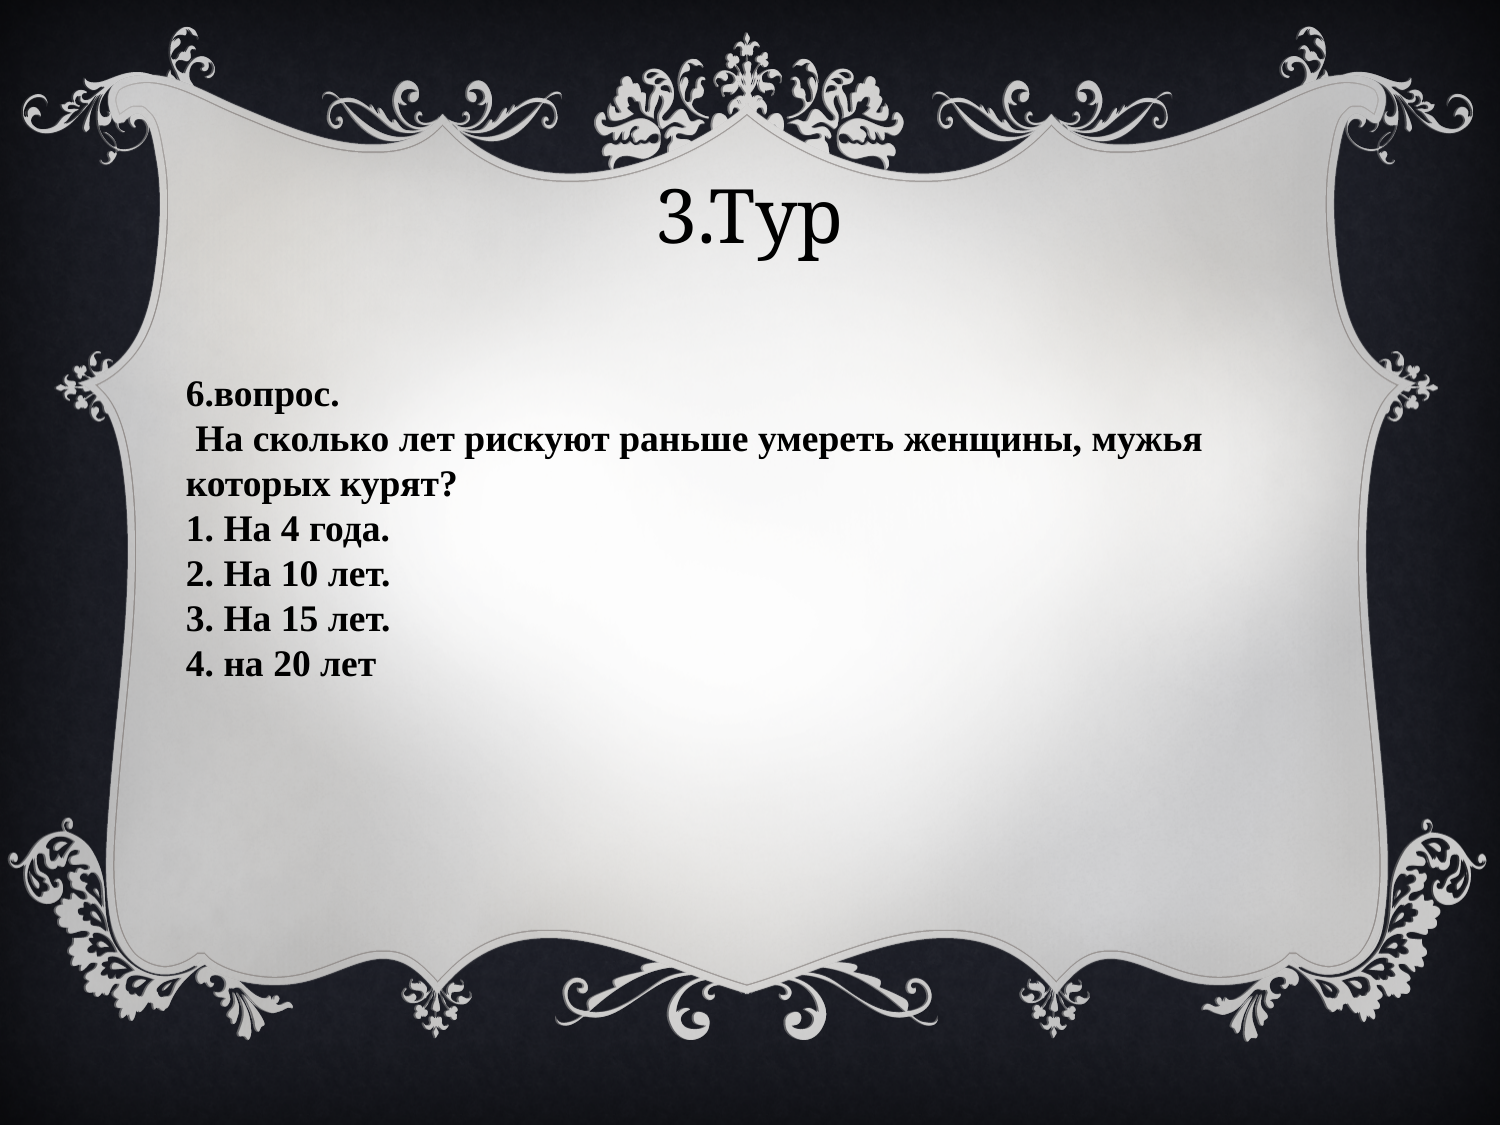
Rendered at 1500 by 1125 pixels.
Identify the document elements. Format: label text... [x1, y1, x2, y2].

text_box 3.Тур [640, 160, 859, 266]
picture [0, 0, 1500, 1125]
text_box 6.вопрос. На сколько лет рискуют раньше умереть женщины, мужья которых курят? 1. На 4 года. 2. На 10 лет. 3. На 15 лет. 4. на 20 лет [171, 361, 1317, 692]
